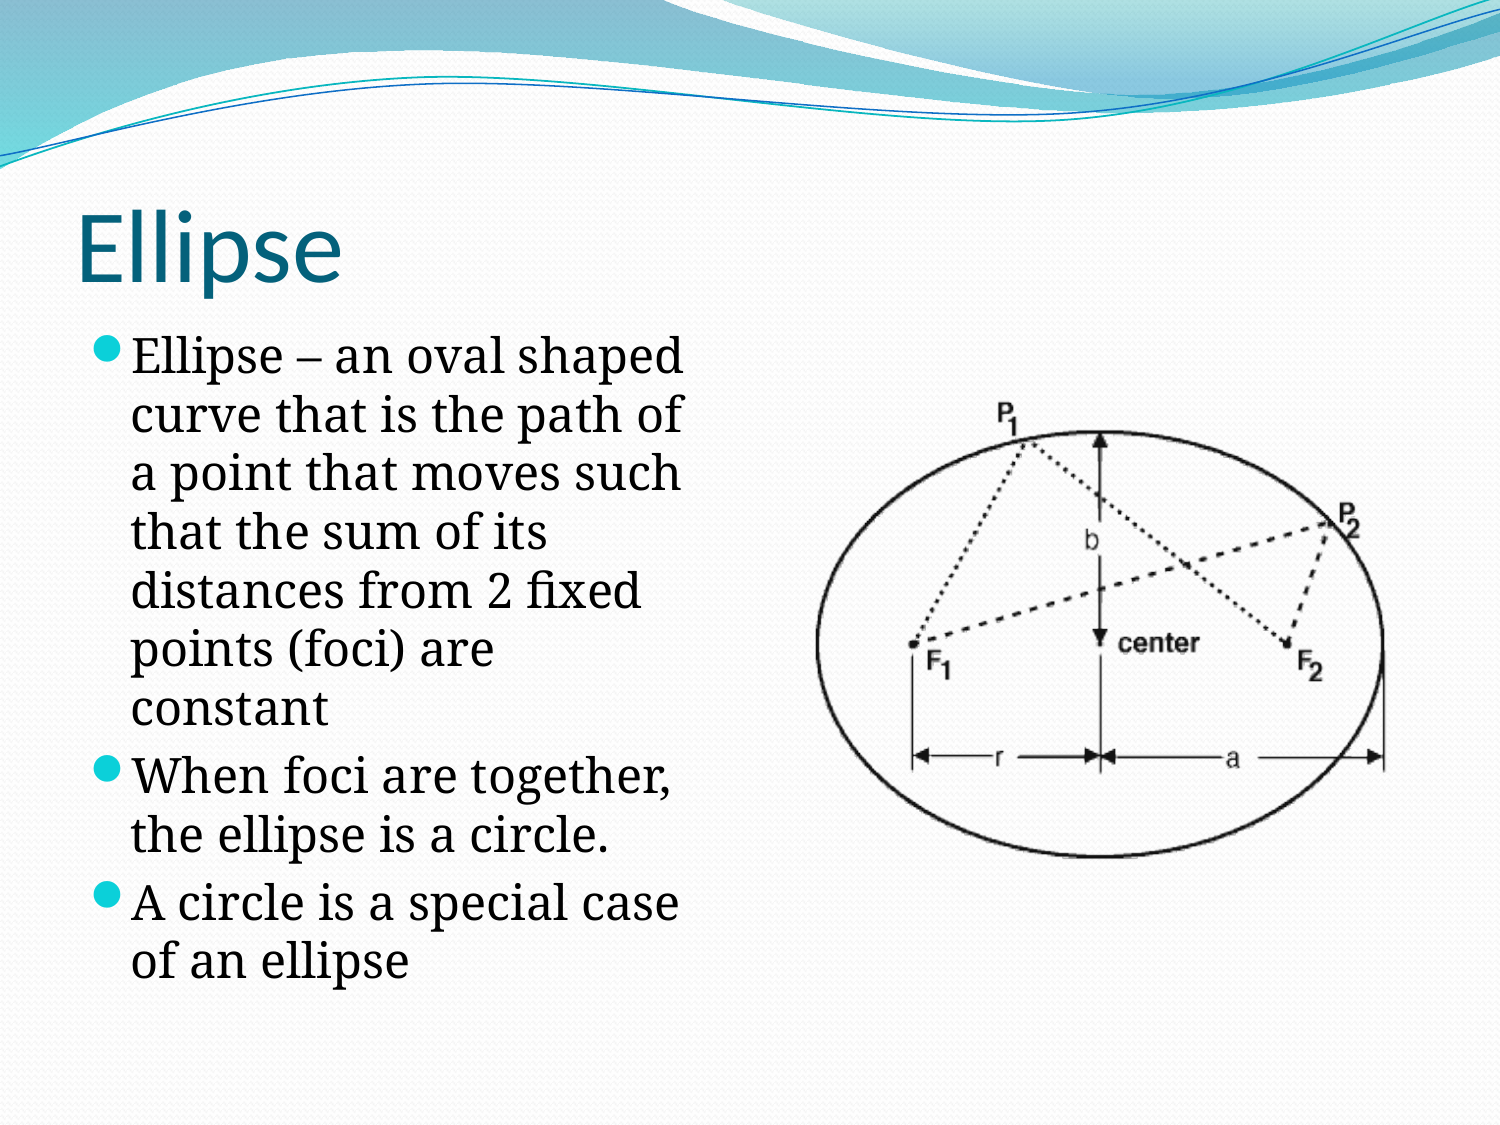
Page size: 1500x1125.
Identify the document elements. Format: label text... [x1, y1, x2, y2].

list Ellipse – an oval shaped curve that is the path of a point that moves such that the sum of its distances from 2 fixed points (foci) are constant When foci are together, the ellipse is a circle. A circle is a special case of an ellipse [75, 317, 700, 1038]
picture [812, 399, 1389, 863]
title Ellipse [75, 115, 1425, 303]
